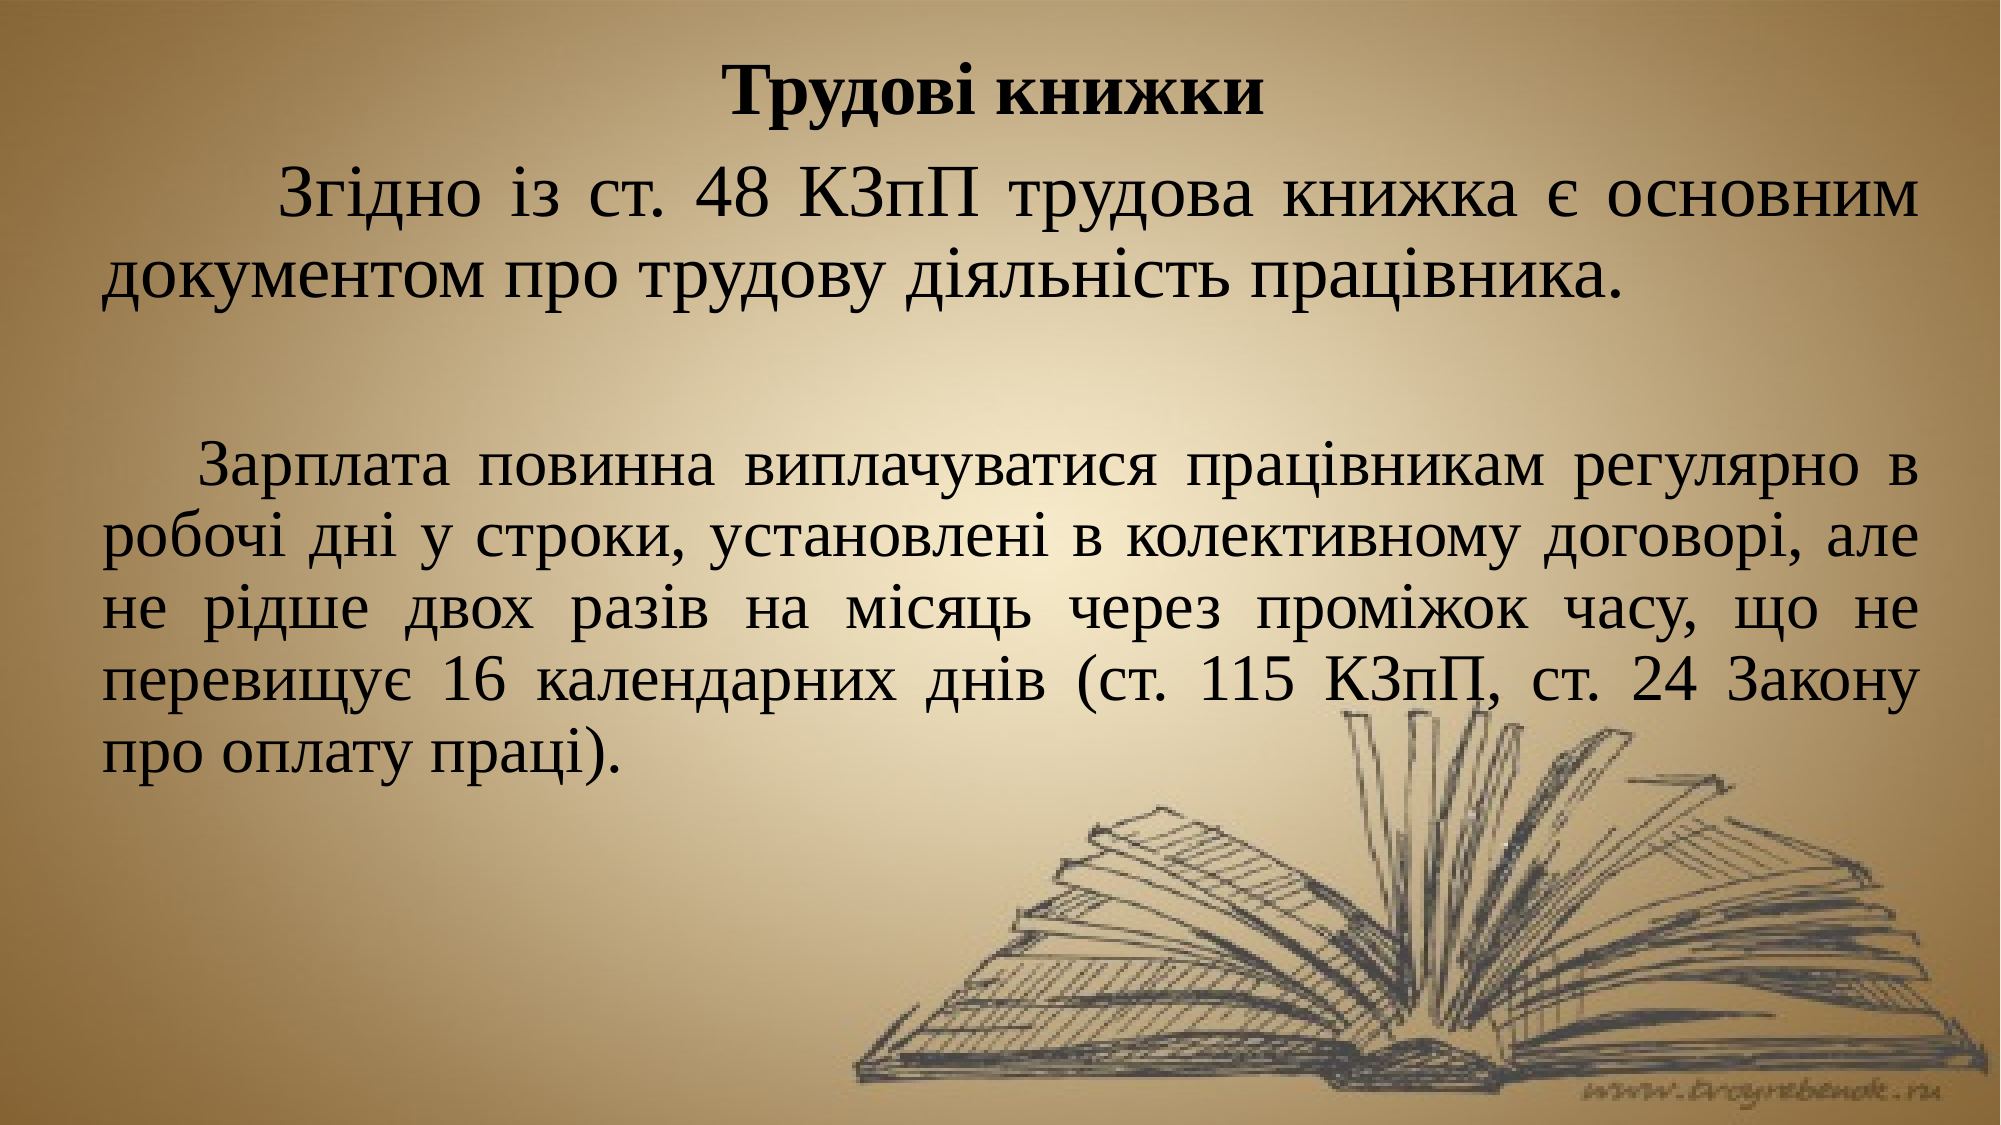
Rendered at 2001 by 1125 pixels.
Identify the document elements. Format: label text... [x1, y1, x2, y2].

list Трудові книжки Згідно із ст. 48 КЗпП трудова книжка є основним документом про трудову діяльність працівника. Зарплата повинна виплачуватися працівникам регулярно в робочі дні у строки, установлені в колективному договорі, але не рідше двох разів на місяць через проміжок часу, що не перевищує 16 календарних днів (ст. 115 КЗпП, ст. 24 Закону про оплату праці). [50, 42, 1938, 1075]
picture [0, 0, 2001, 1125]
